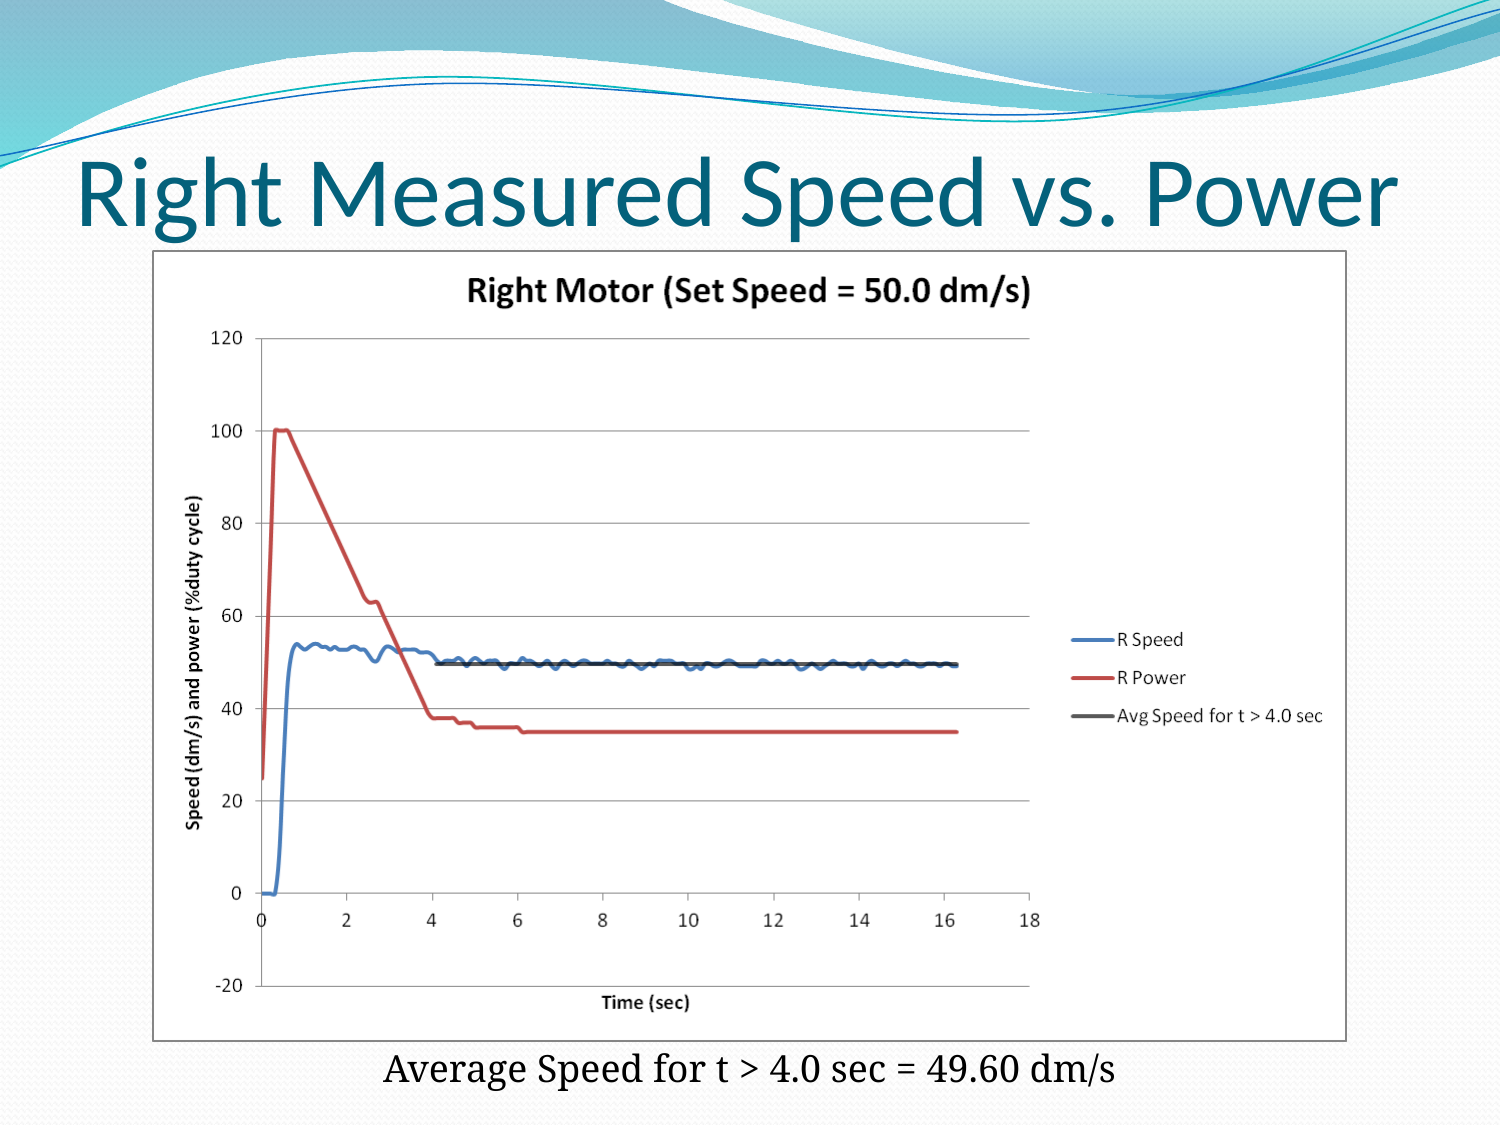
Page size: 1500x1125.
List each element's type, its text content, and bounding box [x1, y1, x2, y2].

text_box Average Speed for t > 4.0 sec = 49.60 dm/s [0, 1037, 1500, 1098]
picture [151, 249, 1349, 1043]
title Right Measured Speed vs. Power [75, 115, 1425, 250]
